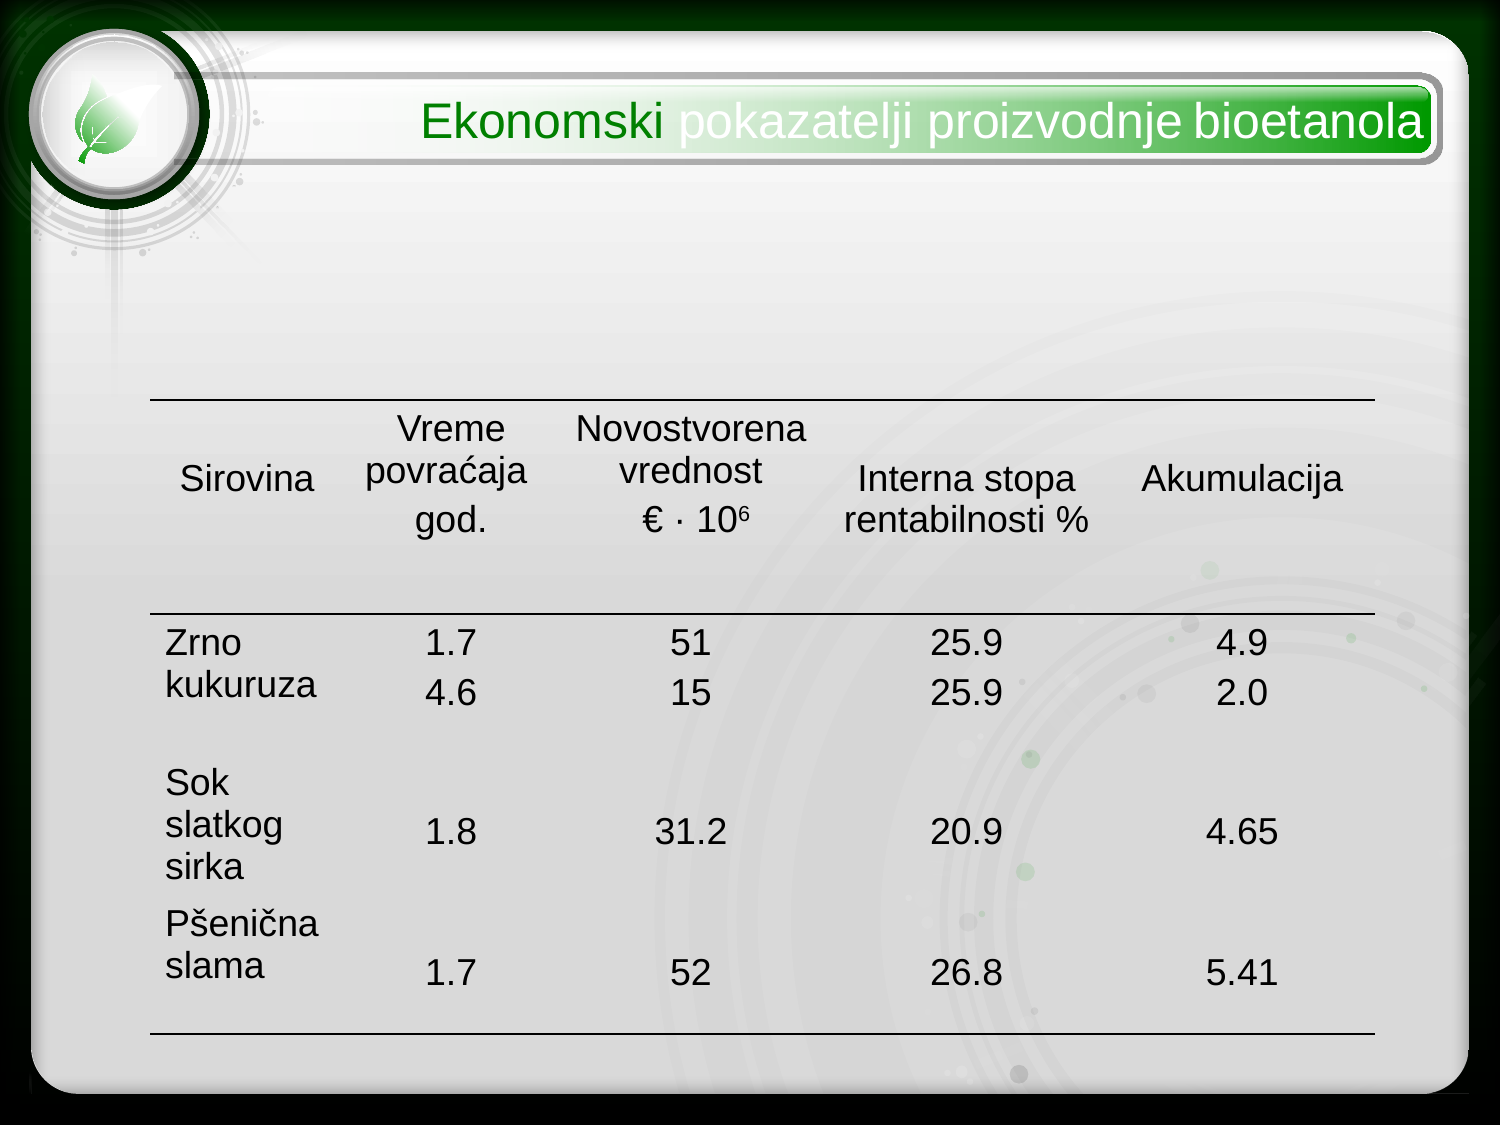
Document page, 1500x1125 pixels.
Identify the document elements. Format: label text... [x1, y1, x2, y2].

table_cell 1.7 [344, 895, 558, 1033]
table_cell 52 [558, 895, 824, 1033]
table_cell Pšenična slama [150, 895, 344, 1033]
table_cell 1.7 4.6 [344, 615, 558, 754]
table_cell 20.9 [824, 754, 1110, 895]
table_header Akumulacija [1110, 401, 1375, 613]
table_cell Sok slatkog sirka [150, 754, 344, 895]
table_cell 5.41 [1110, 895, 1375, 1033]
table_cell 31.2 [558, 754, 824, 895]
table_cell 4.9 2.0 [1110, 615, 1375, 754]
table_cell 26.8 [824, 895, 1110, 1033]
table_cell Zrno kukuruza [150, 615, 344, 754]
table_cell 51 15 [558, 615, 824, 754]
table_cell 4.65 [1110, 754, 1375, 895]
table_cell 1.8 [344, 754, 558, 895]
table_header Novostvorena vrednost € · 106 [558, 401, 824, 613]
table_header Sirovina [150, 401, 344, 613]
table_cell 25.9 25.9 [824, 615, 1110, 754]
table_header Vreme povraćaja god. [344, 401, 558, 613]
table_header Interna stopa rentabilnosti % [824, 401, 1110, 613]
title Ekonomski pokazatelji proizvodnje bioetanola [404, 80, 1500, 157]
